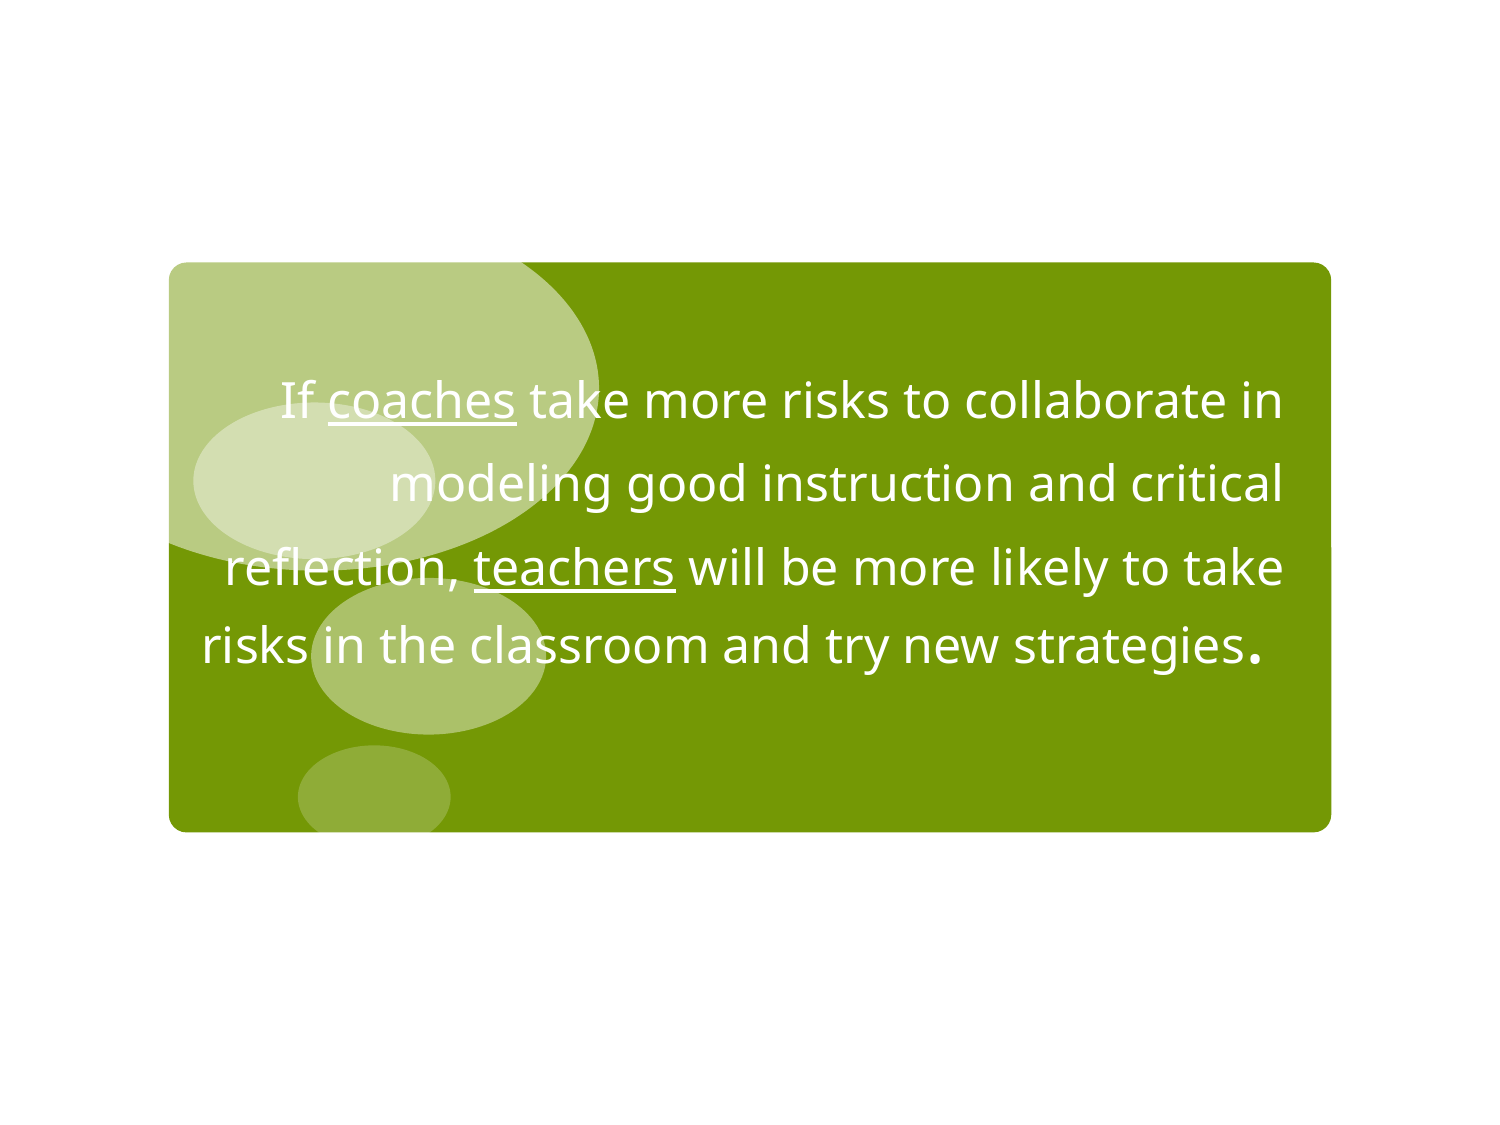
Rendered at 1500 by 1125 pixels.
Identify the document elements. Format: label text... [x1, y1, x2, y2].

title If coaches take more risks to collaborate in modeling good instruction and critical reflection, teachers will be more likely to take risks in the classroom and try new strategies. [174, 455, 1300, 679]
